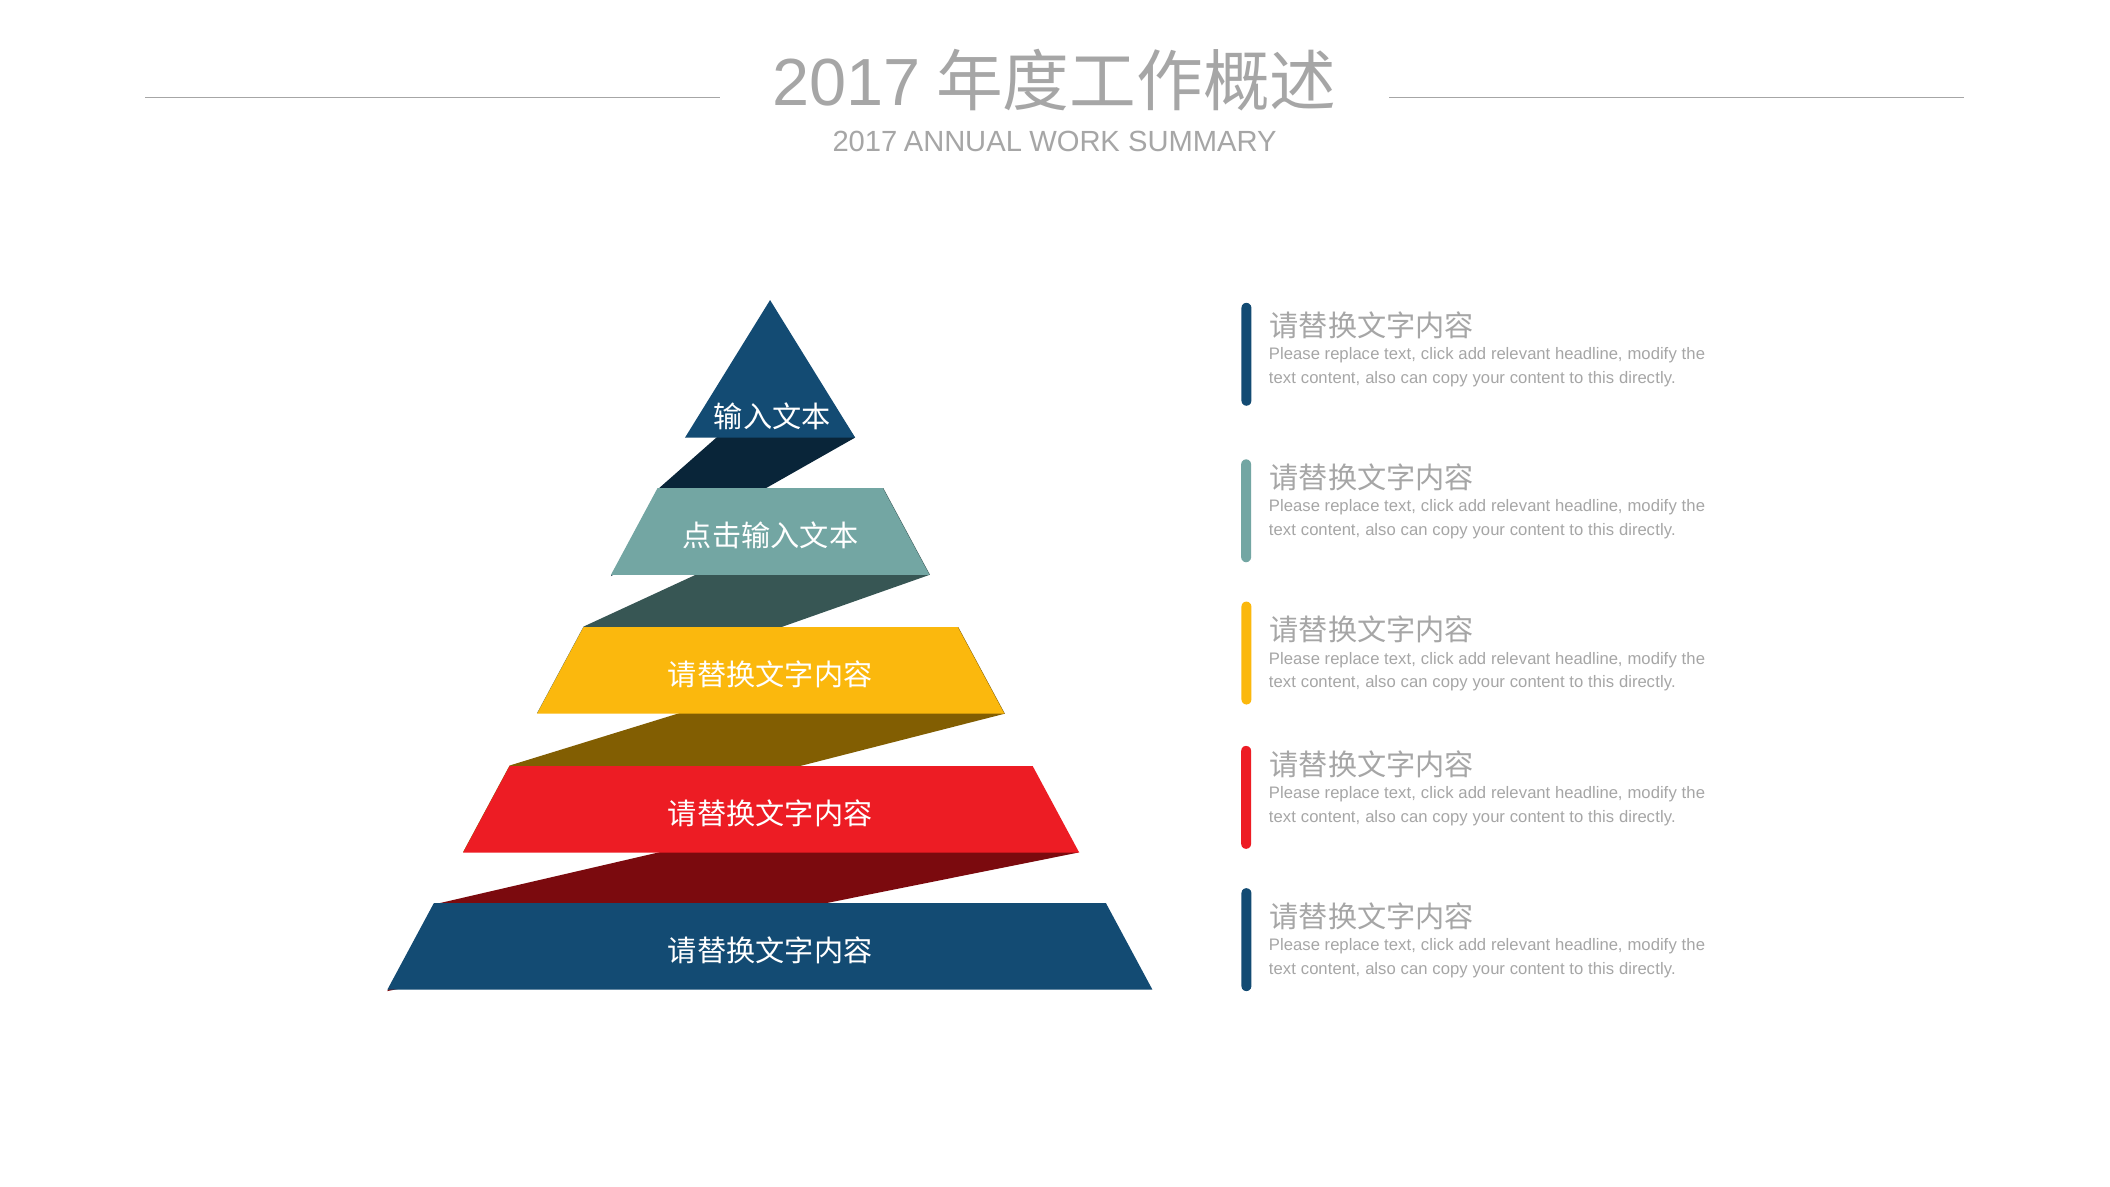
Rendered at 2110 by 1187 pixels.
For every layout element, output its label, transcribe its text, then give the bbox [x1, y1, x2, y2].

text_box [1268, 300, 1712, 386]
text_box 2017年度工作概述 [730, 38, 1379, 96]
text_box 2017年度工作概述 [730, 98, 1379, 119]
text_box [1268, 452, 1712, 538]
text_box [387, 903, 1153, 990]
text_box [463, 766, 1080, 853]
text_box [610, 488, 930, 575]
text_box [1268, 738, 1712, 825]
text_box [1240, 301, 1253, 407]
text_box [659, 448, 837, 488]
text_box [684, 300, 857, 448]
text_box [509, 714, 1004, 766]
text_box [440, 853, 1077, 903]
text_box [1240, 458, 1253, 564]
text_box [1240, 886, 1253, 993]
text_box [1240, 744, 1253, 850]
text_box [583, 575, 930, 627]
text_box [1268, 891, 1712, 977]
text_box [1240, 600, 1253, 706]
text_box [1268, 604, 1712, 690]
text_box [536, 627, 1005, 714]
text_box 2017 ANNUAL WORK SUMMARY [824, 122, 1285, 158]
